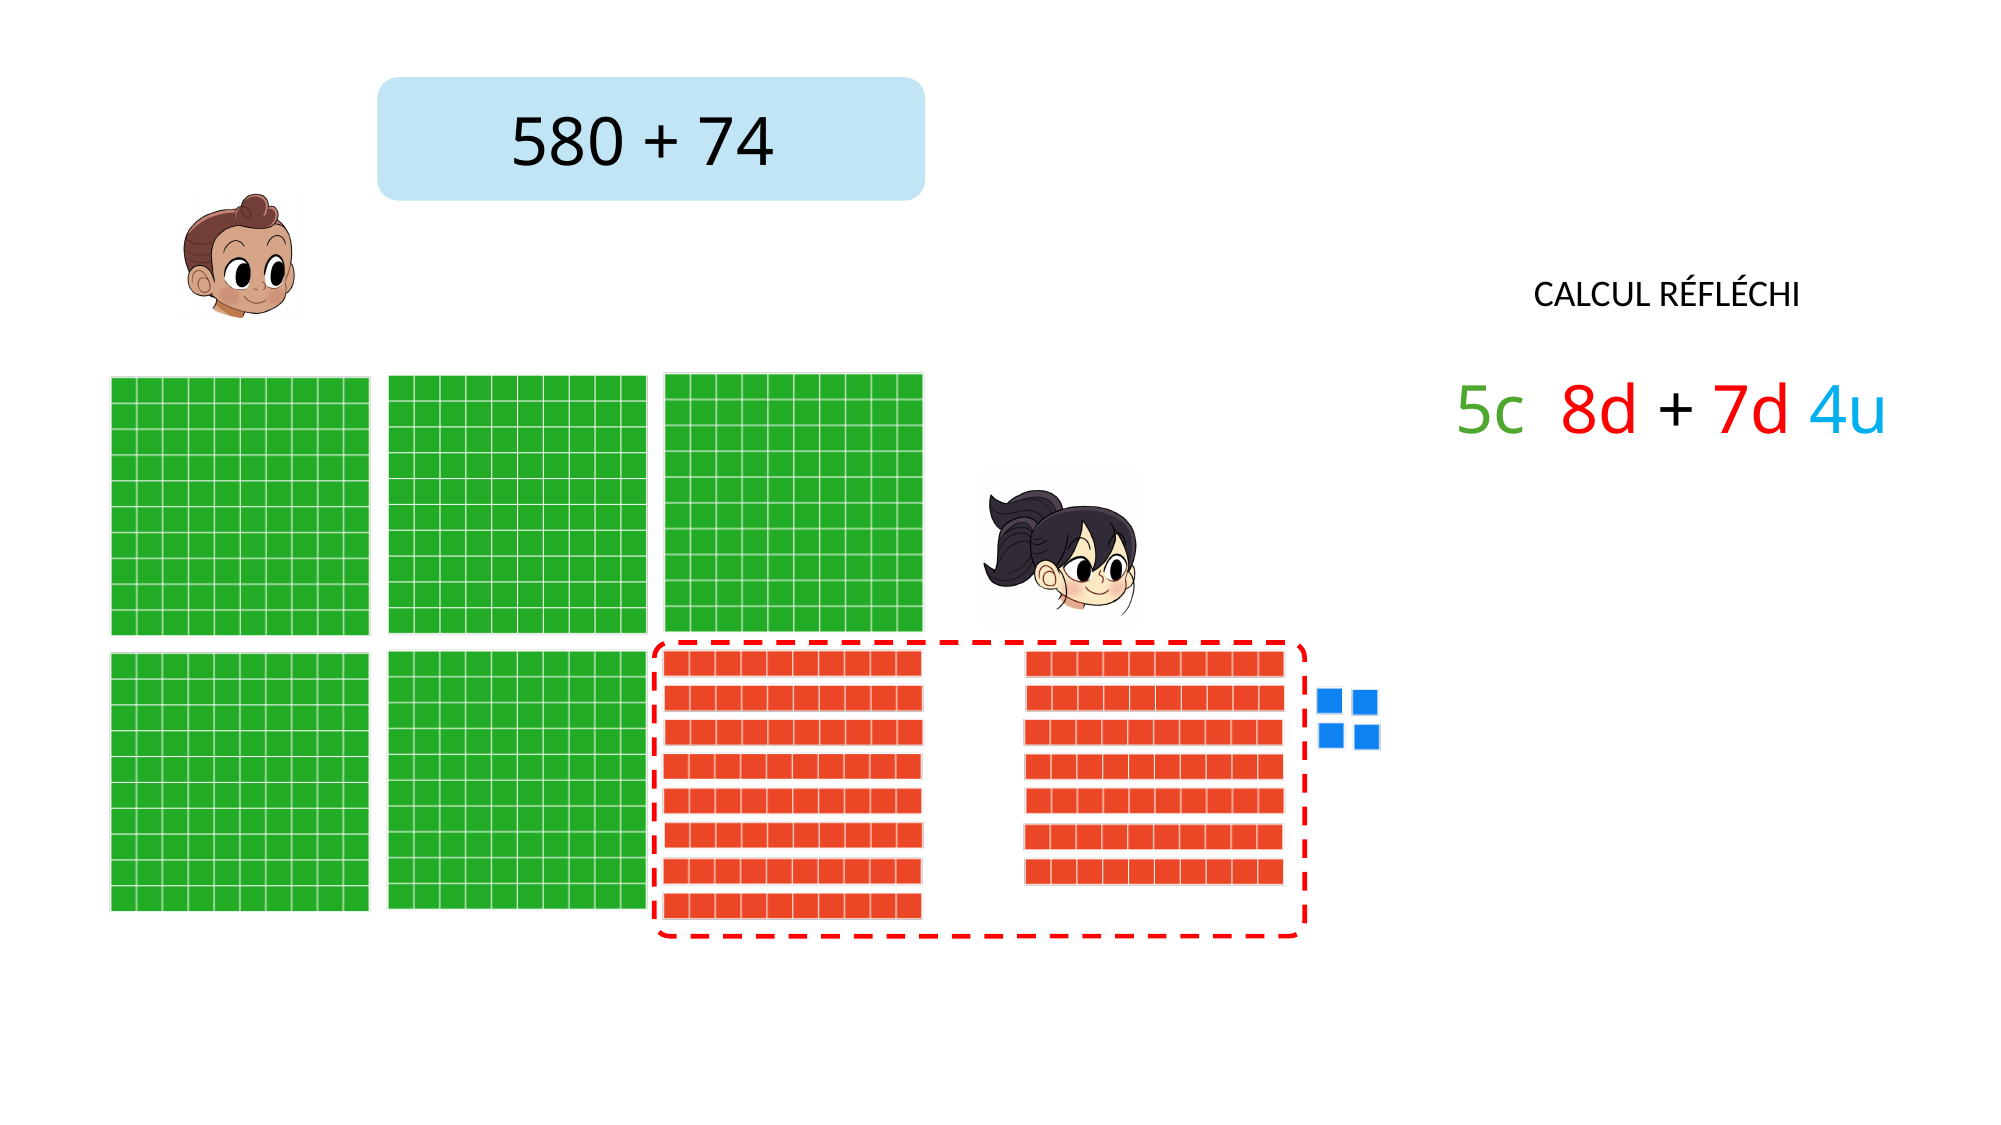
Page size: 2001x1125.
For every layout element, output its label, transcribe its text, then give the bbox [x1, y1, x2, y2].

picture [173, 190, 304, 320]
text_box 5c 8d + 7d 4u [1438, 359, 1907, 454]
picture [58, 321, 1431, 970]
text_box CALCUL RÉFLÉCHI [1519, 261, 1826, 322]
text_box 580 + 74 [375, 75, 927, 203]
